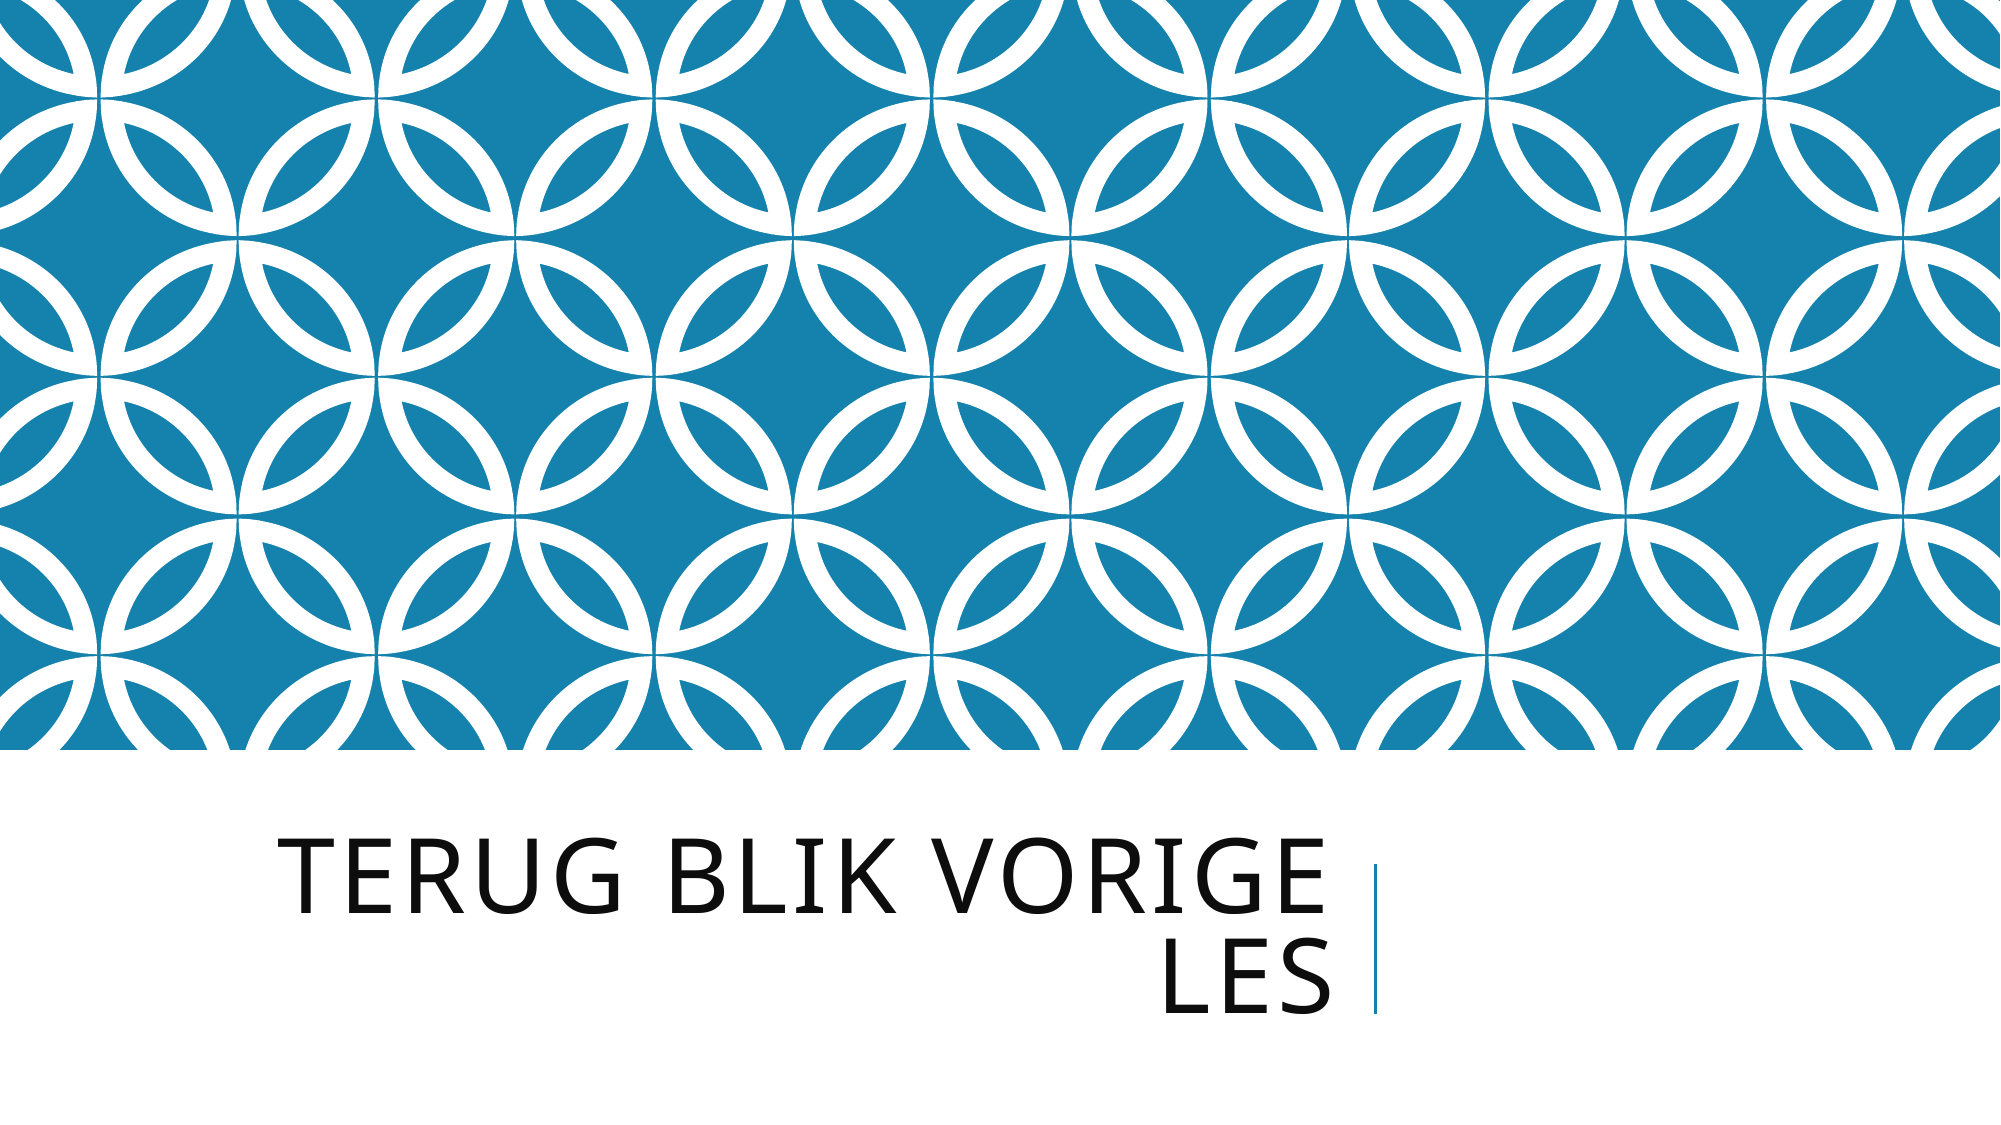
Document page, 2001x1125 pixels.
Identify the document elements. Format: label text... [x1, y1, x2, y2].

title Terug blik vorige les [75, 813, 1350, 1054]
